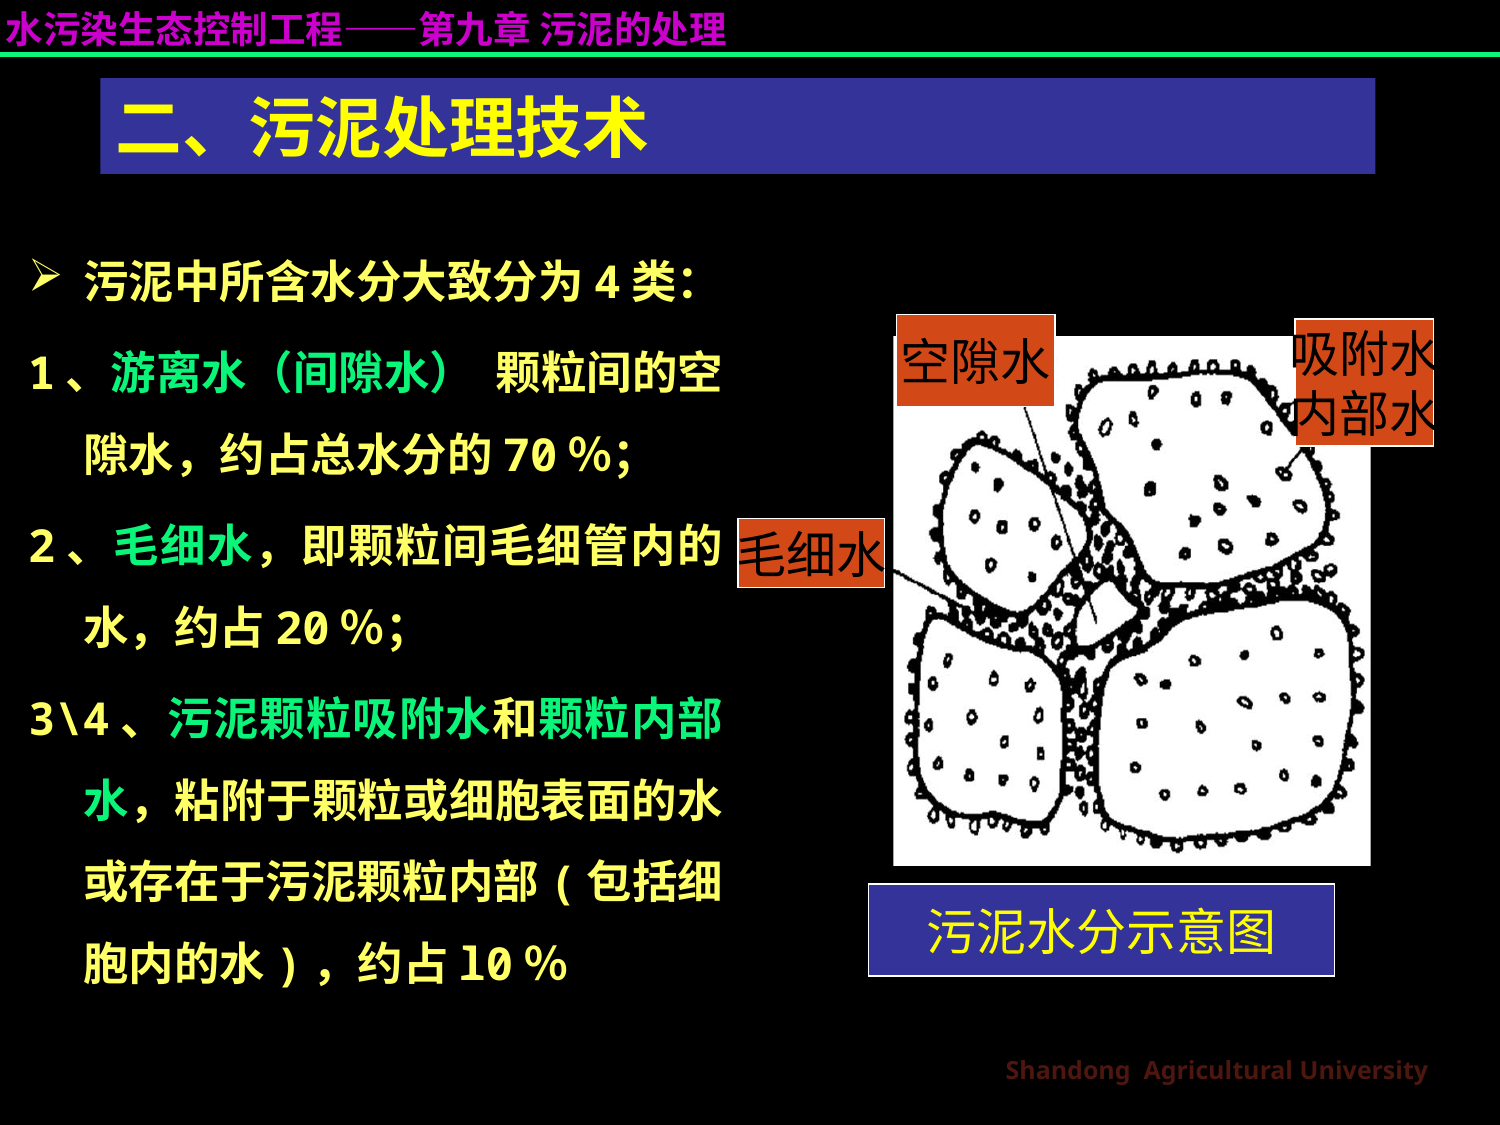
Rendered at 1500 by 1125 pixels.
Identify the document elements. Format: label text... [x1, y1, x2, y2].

title 二、污泥处理技术 [100, 78, 1376, 174]
list 污泥中所含水分大致分为4类： 1、游离水（间隙水） 颗粒间的空隙水，约占总水分的70％； 2、毛细水，即颗粒间毛细管内的水，约占20％； 3\4、污泥颗粒吸附水和颗粒内部水，粘附于颗粒或细胞表面的水或存在于污泥颗粒内部(包括细胞内的水)，约占l0％ [13, 146, 739, 1059]
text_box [737, 314, 1435, 977]
